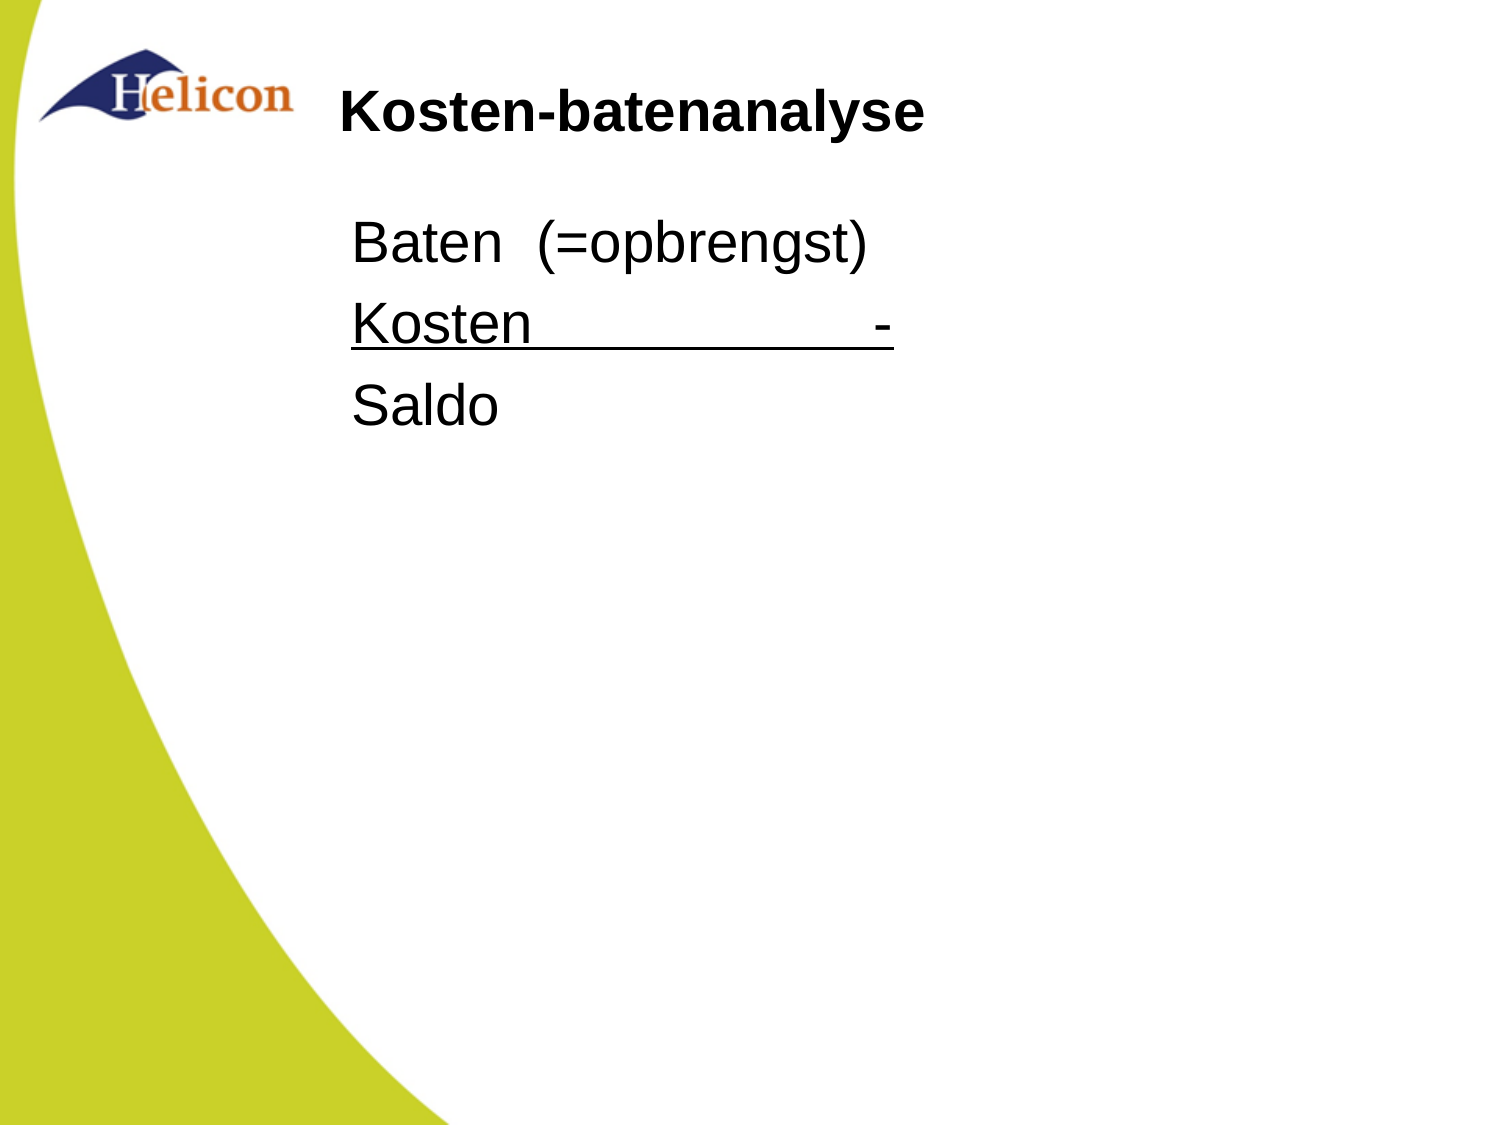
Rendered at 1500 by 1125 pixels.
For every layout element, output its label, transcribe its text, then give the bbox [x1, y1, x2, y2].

picture [0, 0, 1500, 1125]
list Baten (=opbrengst) Kosten - Saldo [336, 196, 1425, 1005]
title Kosten-batenanalyse [324, 54, 1415, 161]
